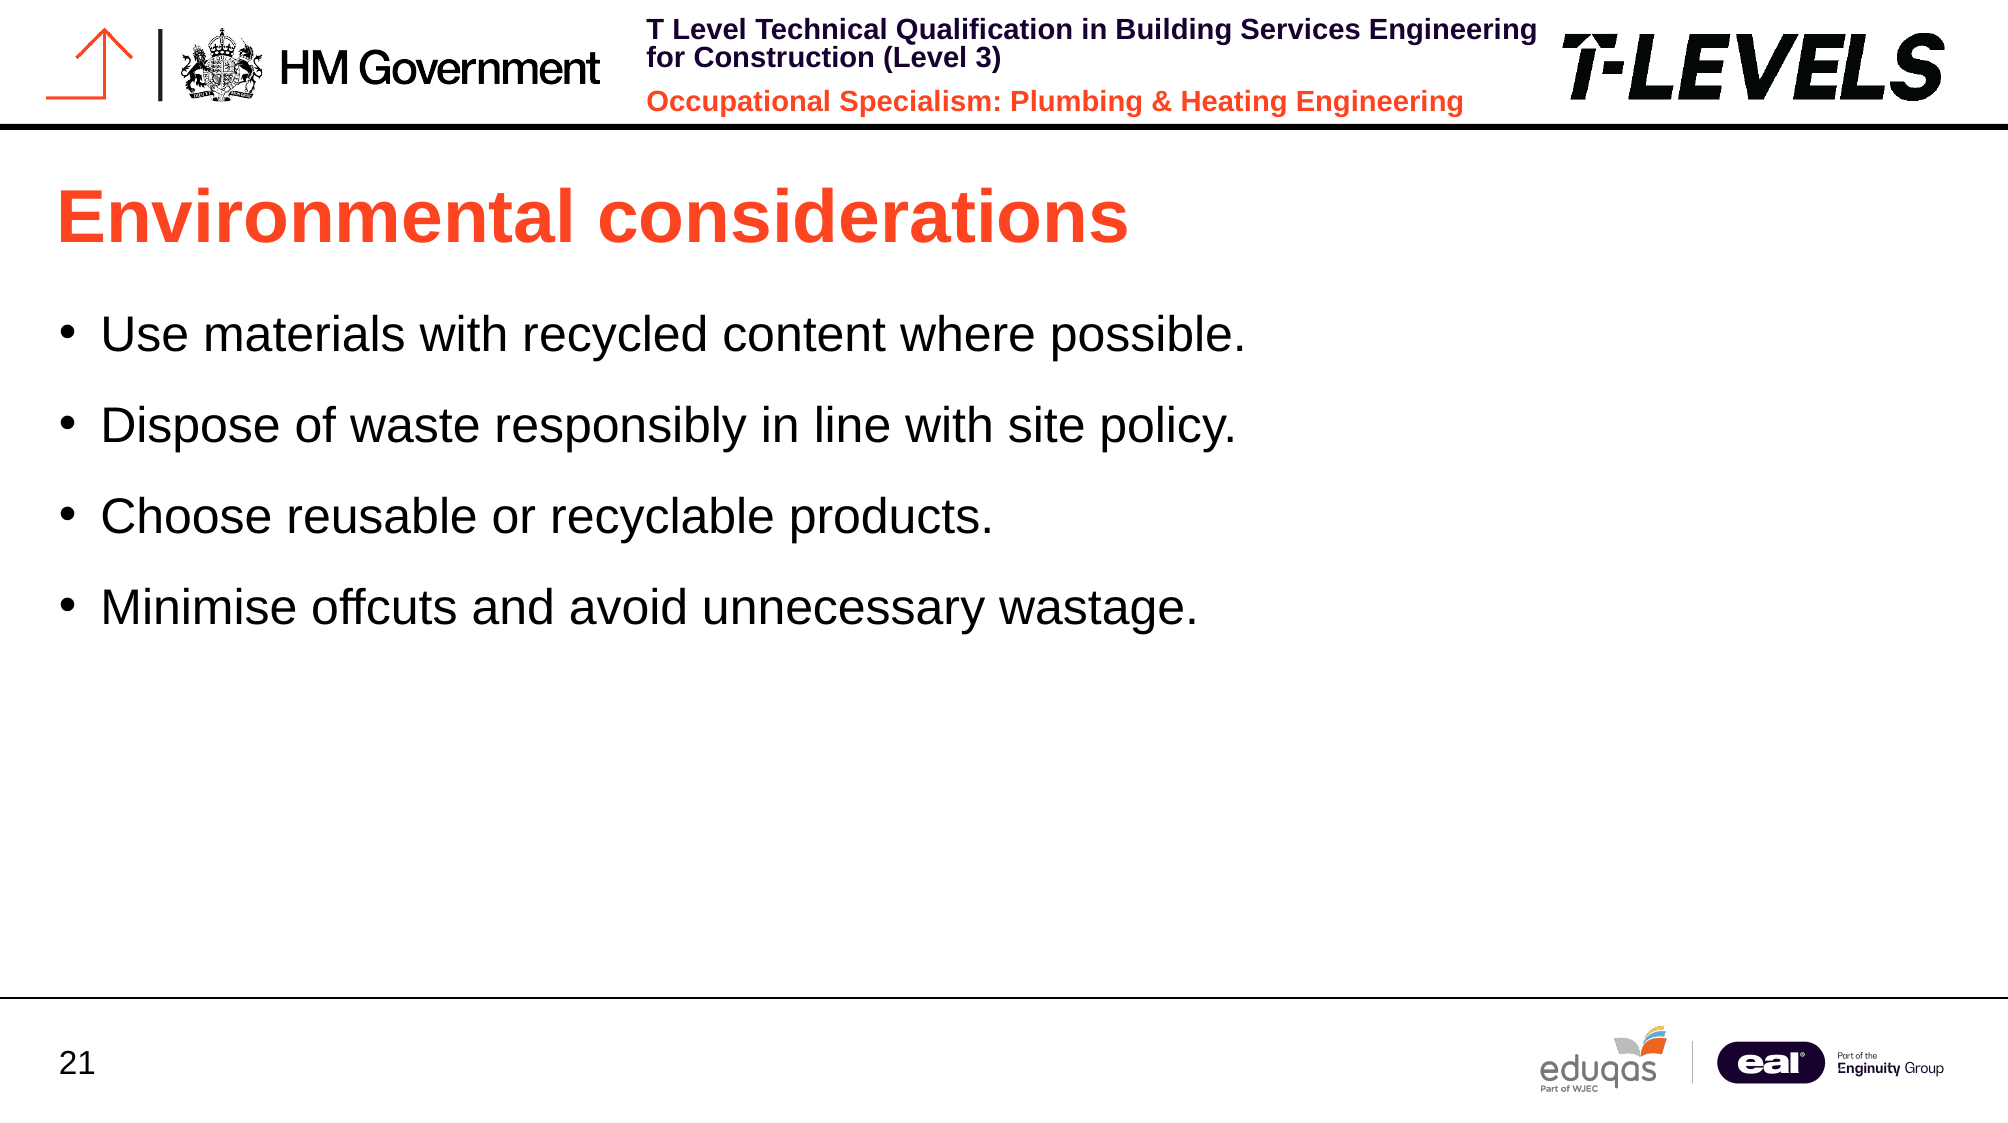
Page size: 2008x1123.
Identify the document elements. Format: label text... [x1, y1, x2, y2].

list Use materials with recycled content where possible. Dispose of waste responsibly in line with site policy. Choose reusable or recyclable products. Minimise offcuts and avoid unnecessary wastage. [59, 295, 1933, 950]
picture [1535, 1021, 1949, 1097]
picture [41, 27, 139, 100]
picture [1543, 25, 1964, 108]
title Environmental considerations [41, 111, 1949, 314]
picture [158, 28, 600, 102]
